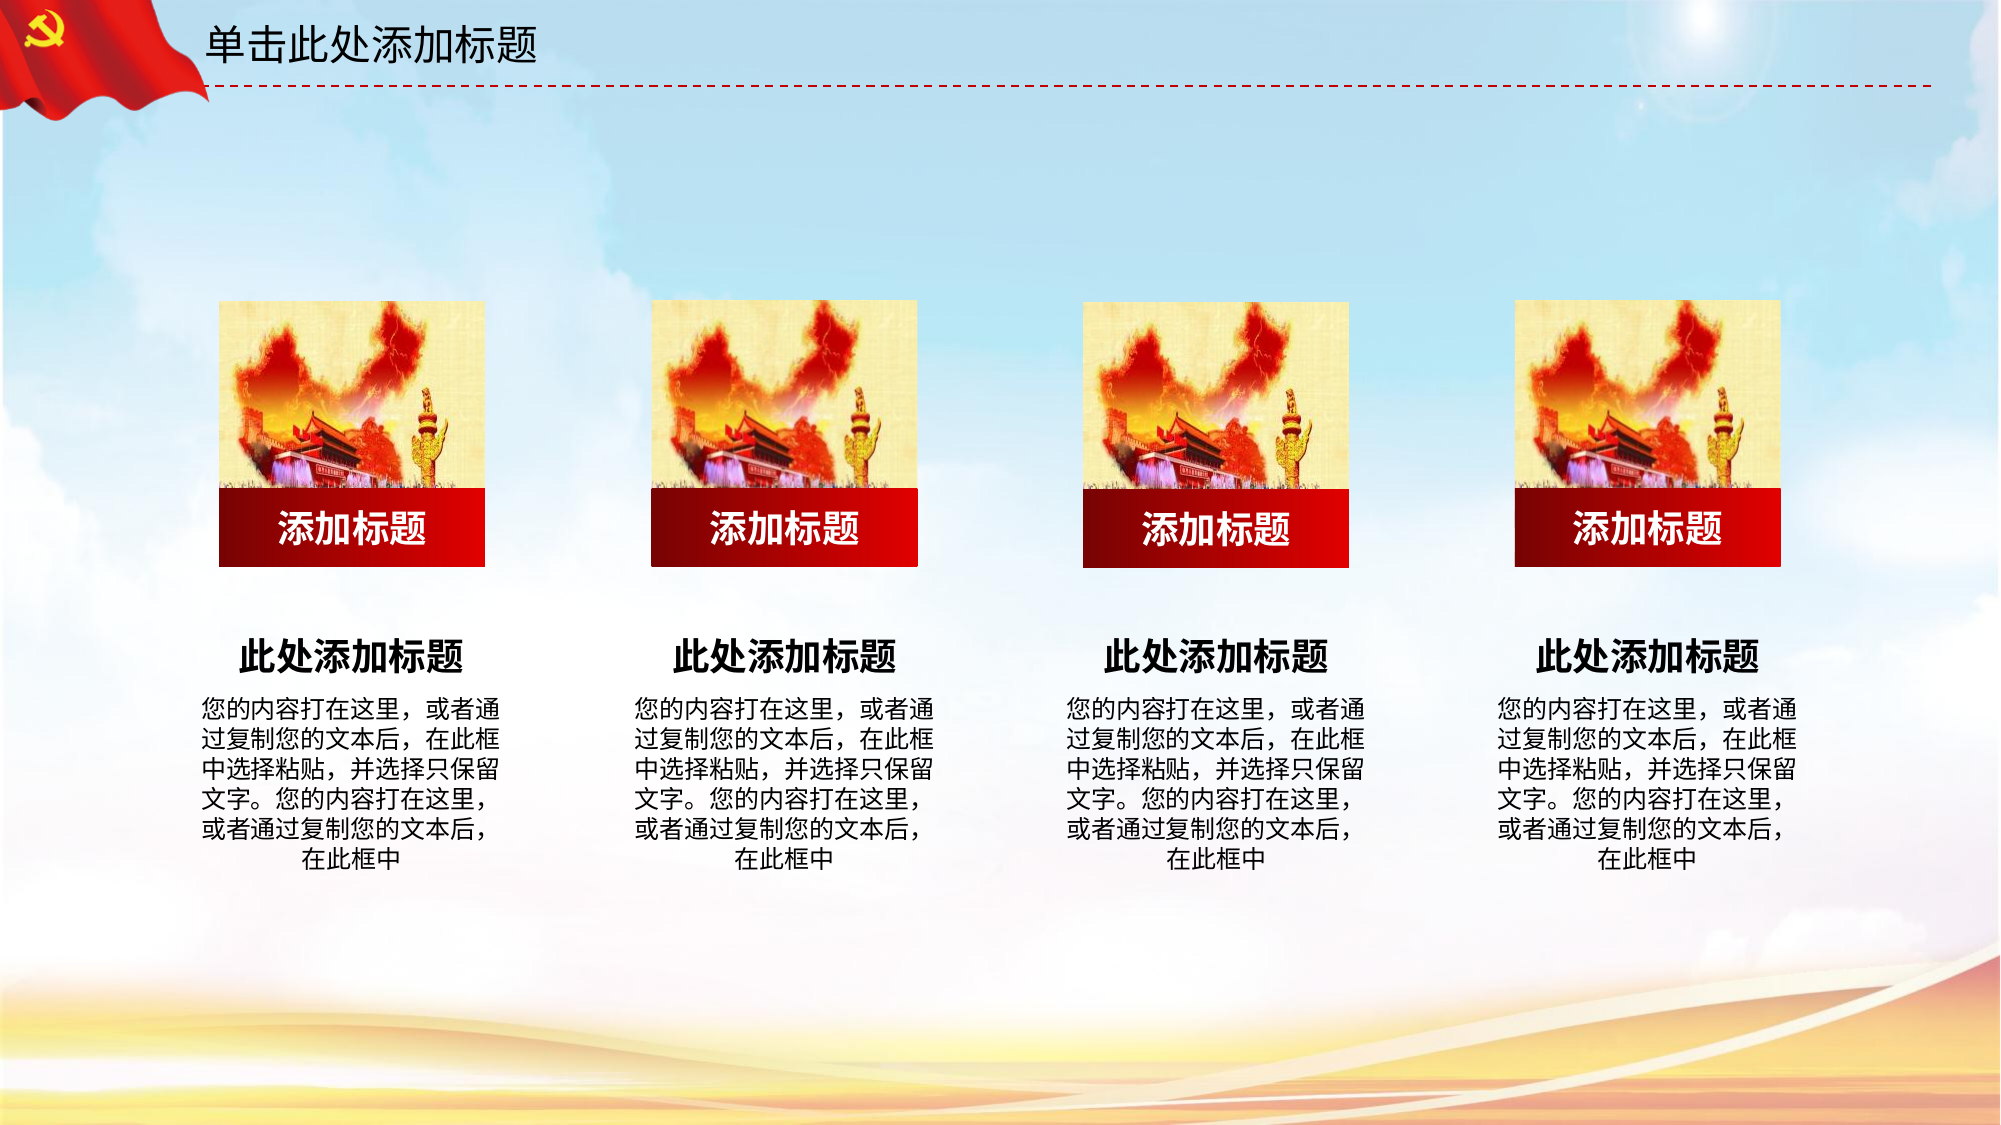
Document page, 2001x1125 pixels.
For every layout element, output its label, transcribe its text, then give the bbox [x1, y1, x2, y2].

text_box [219, 301, 485, 567]
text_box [1043, 625, 1389, 882]
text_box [651, 300, 918, 567]
picture [0, 0, 2001, 1125]
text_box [611, 625, 958, 882]
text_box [178, 625, 524, 882]
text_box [1475, 625, 1821, 882]
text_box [1514, 300, 1781, 567]
title 单击此处添加标题 [222, 7, 583, 86]
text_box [1083, 302, 1349, 568]
